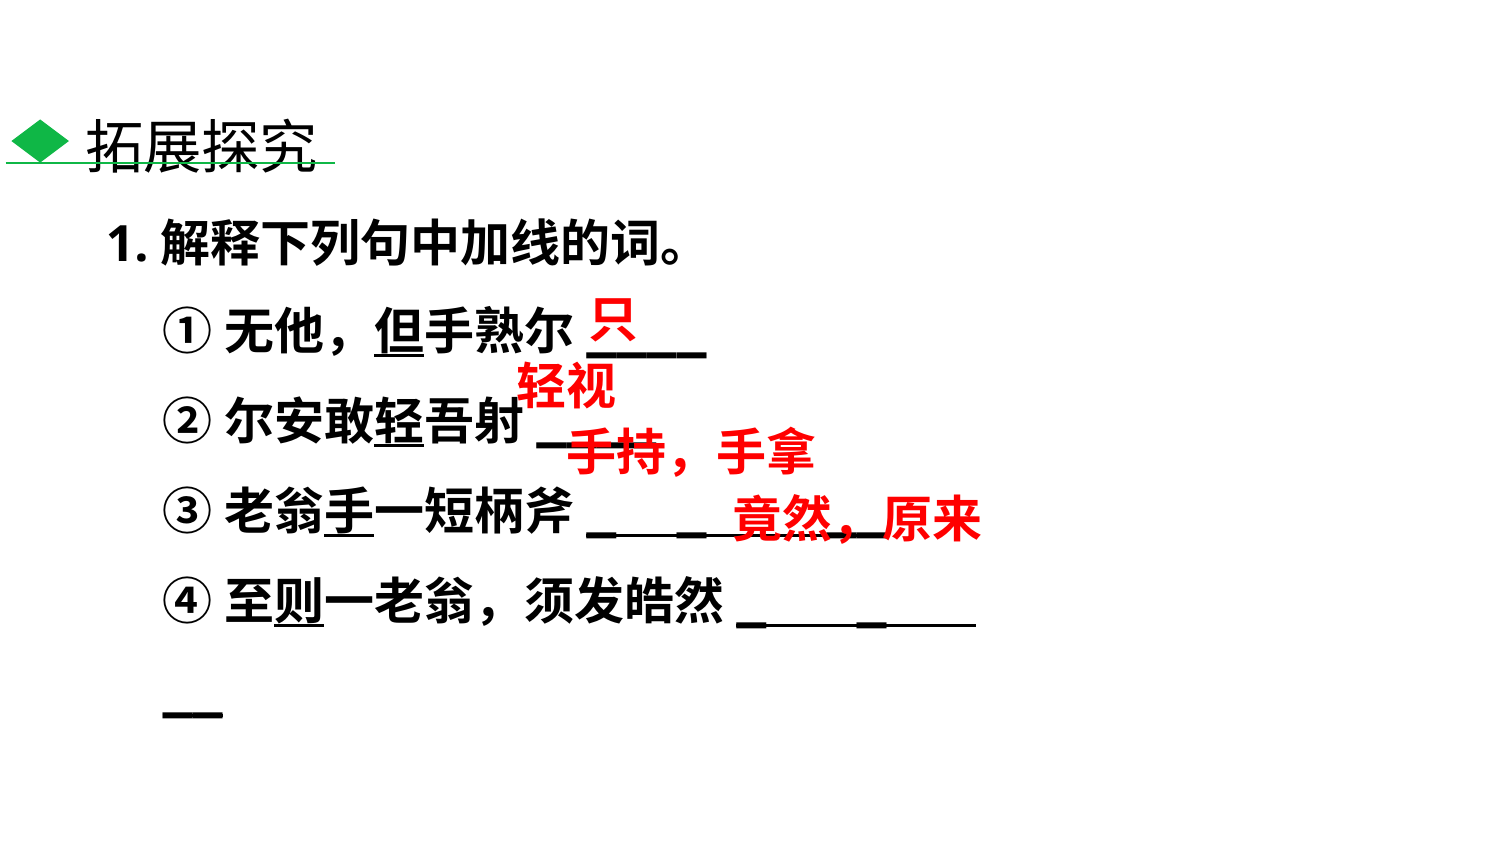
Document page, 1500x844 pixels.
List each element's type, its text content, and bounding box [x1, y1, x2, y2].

text_box 手持，手拿 [552, 413, 832, 488]
text_box 轻视 [501, 347, 632, 422]
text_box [5, 102, 336, 189]
text_box ①无他，但手熟尔____ ②尔安敢轻吾射____ ③老翁手一短柄斧_ _ __ ④至则一老翁，须发皓然_ _ __ [147, 262, 1022, 728]
text_box 1.解释下列句中加线的词。 [91, 173, 726, 279]
text_box 只 [573, 280, 654, 355]
text_box 竟然，原来 [717, 480, 998, 555]
